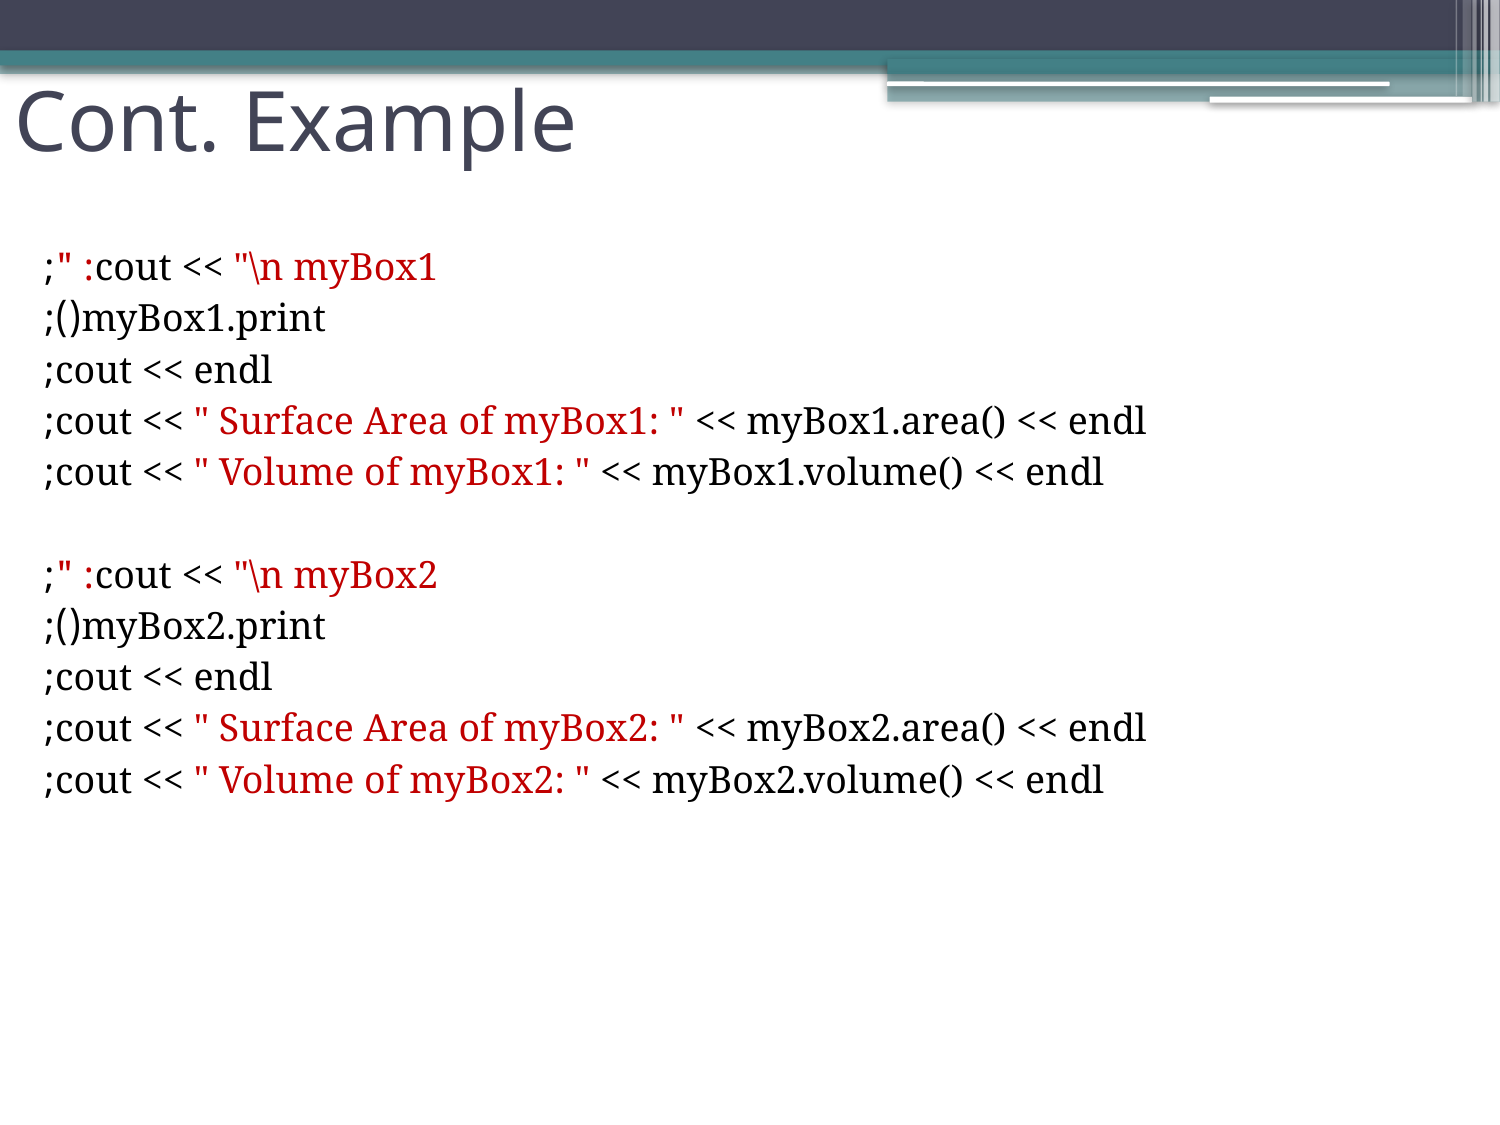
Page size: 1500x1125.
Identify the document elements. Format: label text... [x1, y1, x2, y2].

list cout << "\n myBox1: "; myBox1.print(); cout << endl; cout << " Surface Area of myBox1: " << myBox1.area() << endl; cout << " Volume of myBox1: " << myBox1.volume() << endl; cout << "\n myBox2: "; myBox2.print(); cout << endl; cout << " Surface Area of myBox2: " << myBox2.area() << endl; cout << " Volume of myBox2: " << myBox2.volume() << endl; [29, 184, 1400, 1047]
title Cont. Example [0, 30, 1350, 206]
